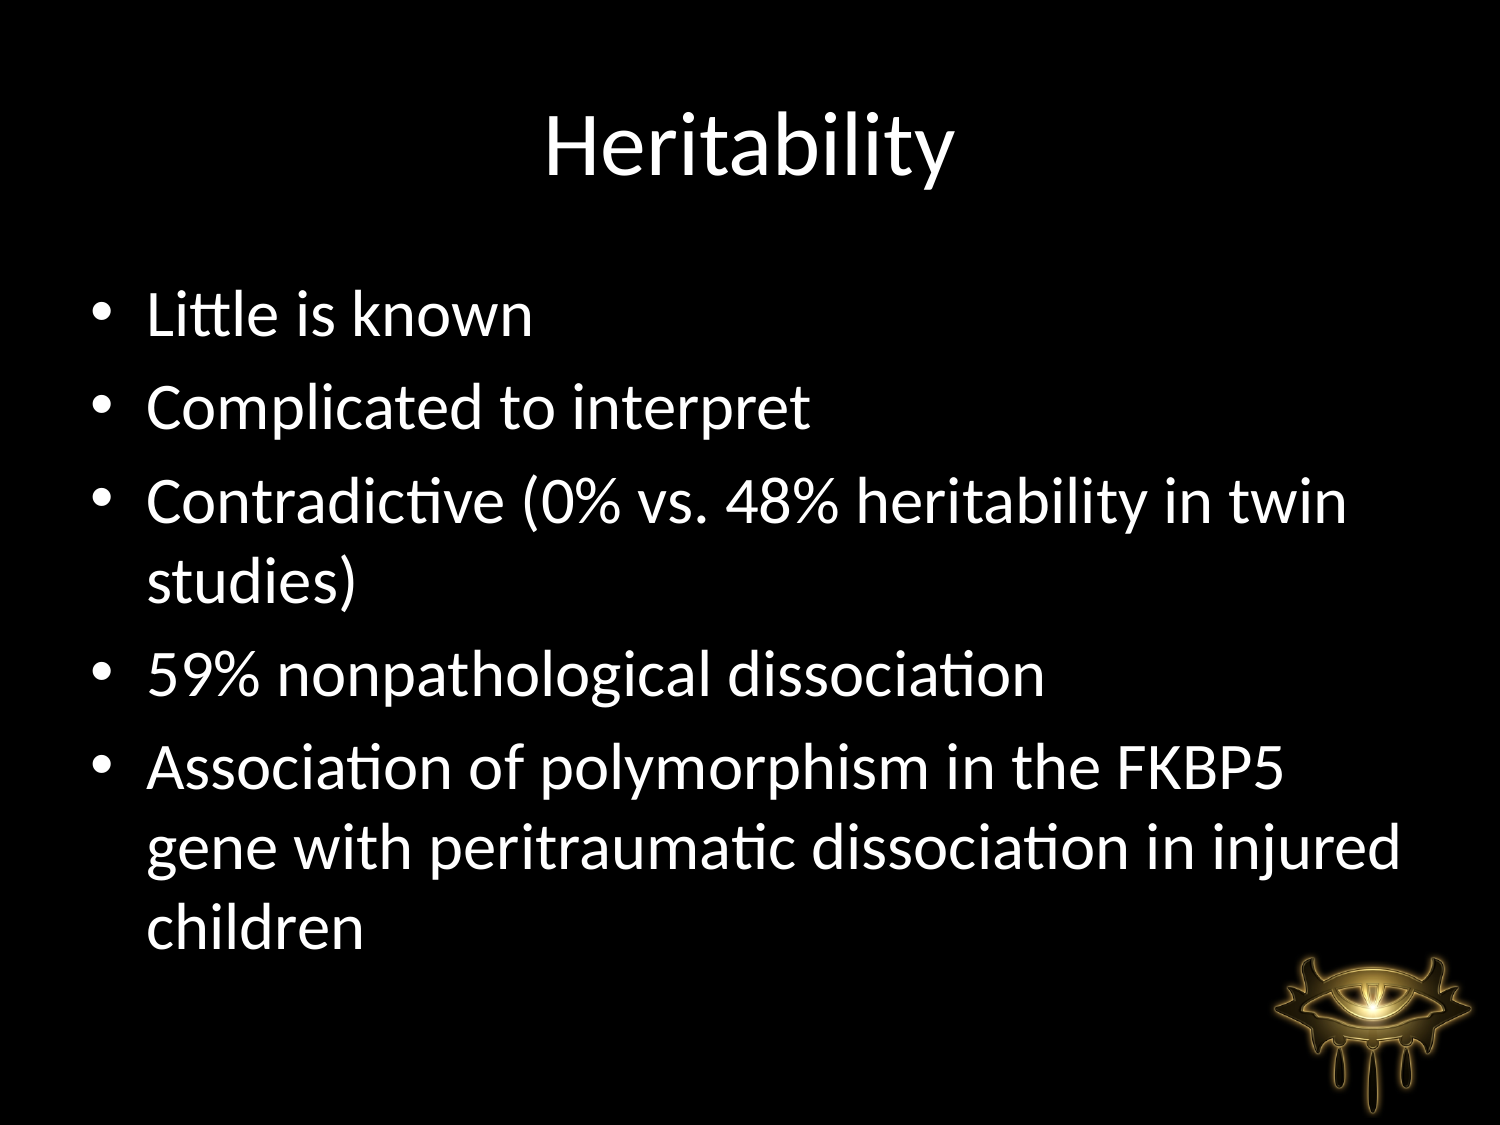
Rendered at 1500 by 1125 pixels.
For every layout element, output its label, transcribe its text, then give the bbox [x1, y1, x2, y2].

list Little is known Complicated to interpret Contradictive (0% vs. 48% heritability in twin studies) 59% nonpathological dissociation Association of polymorphism in the FKBP5 gene with peritraumatic dissociation in injured children [75, 262, 1425, 1005]
picture [1245, 934, 1500, 1125]
title Heritability [75, 45, 1425, 233]
